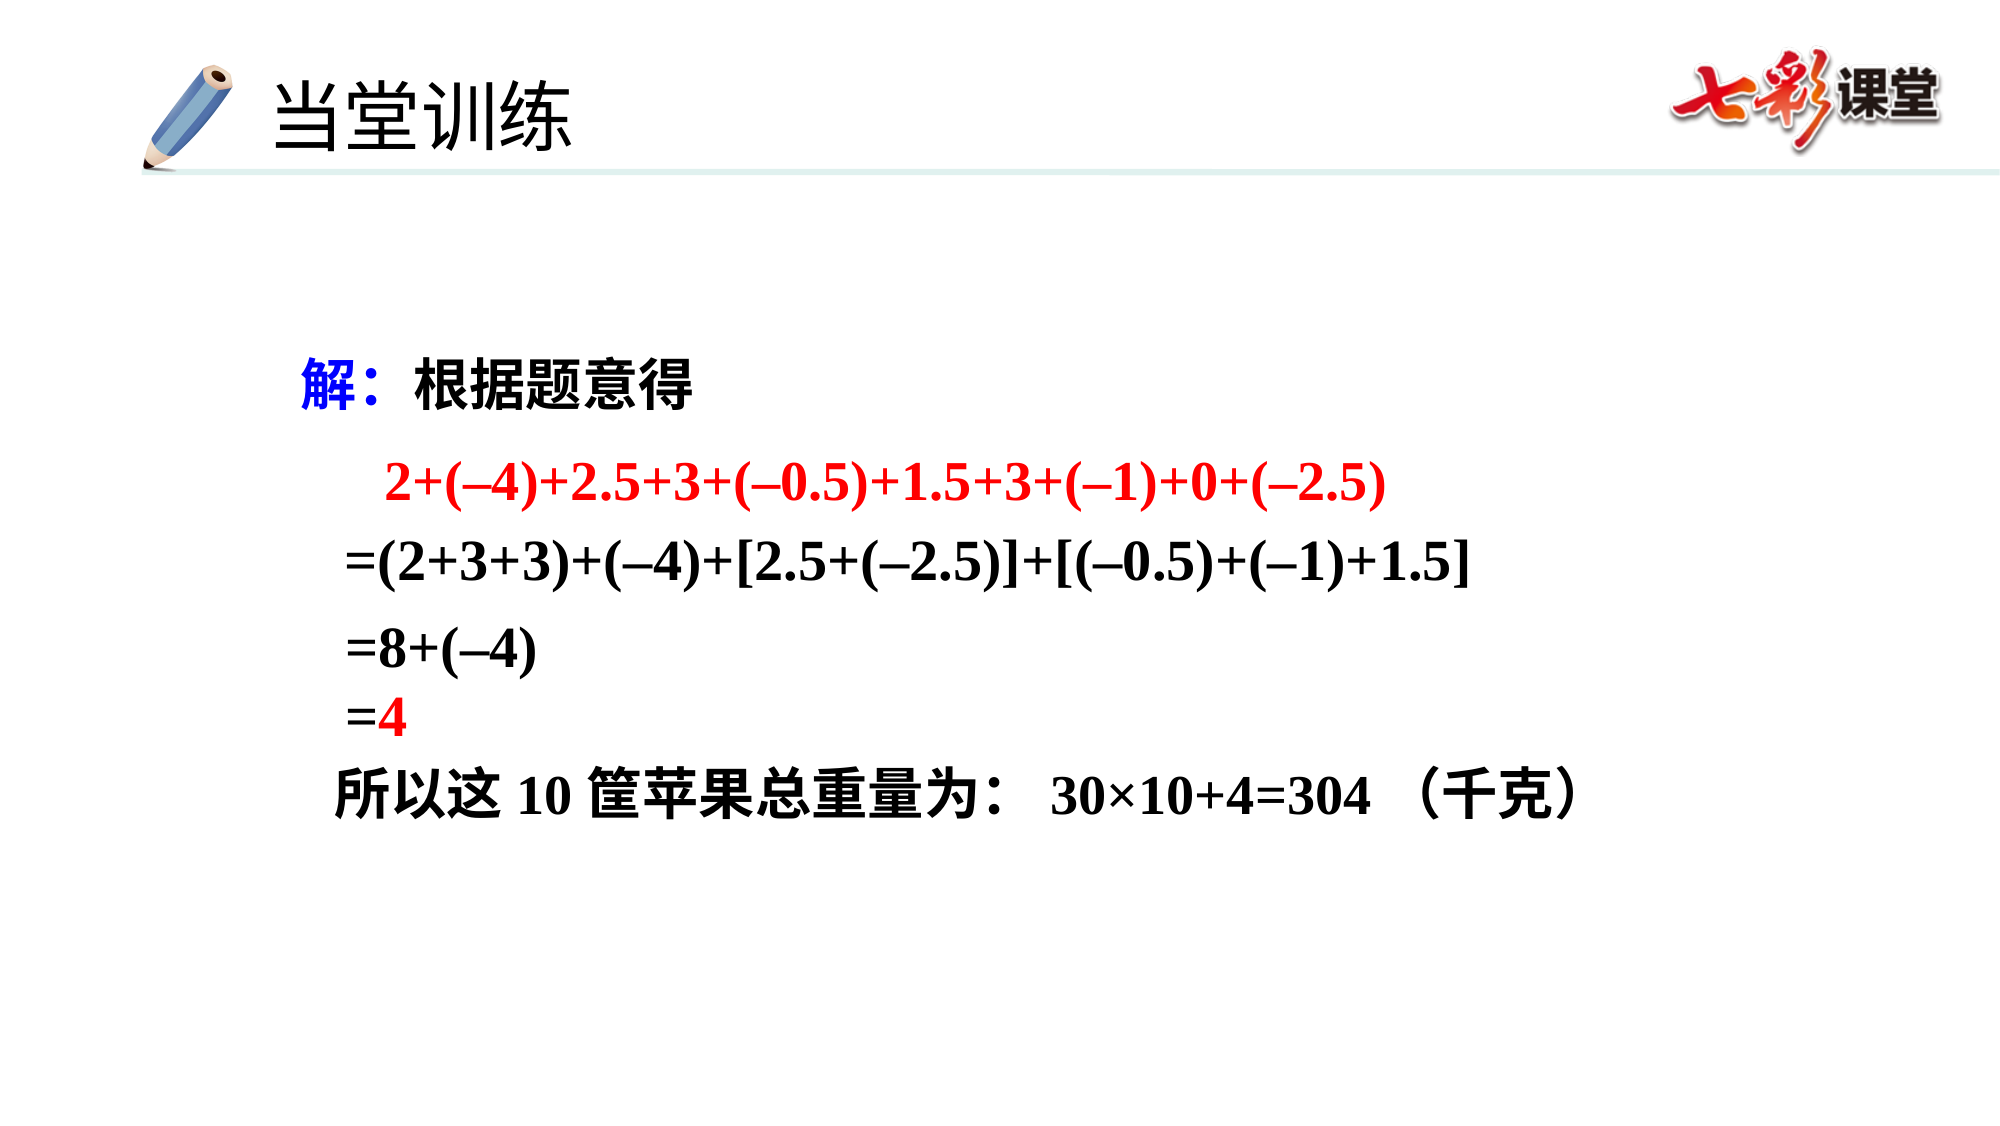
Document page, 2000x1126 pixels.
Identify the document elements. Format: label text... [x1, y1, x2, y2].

text_box 解：根据题意得 2+(–4)+2.5+3+(–0.5)+1.5+3+(–1)+0+(–2.5) [280, 312, 1845, 522]
picture [1666, 42, 1948, 157]
text_box =8+(–4) [325, 603, 586, 640]
text_box =4 [325, 640, 586, 721]
text_box =(2+3+3)+(–4)+[2.5+(–2.5)]+[(–0.5)+(–1)+1.5] [324, 484, 1722, 603]
picture [133, 42, 242, 195]
text_box 所以这10筐苹果总重量为：30×10+4=304（千克） [314, 721, 1859, 836]
